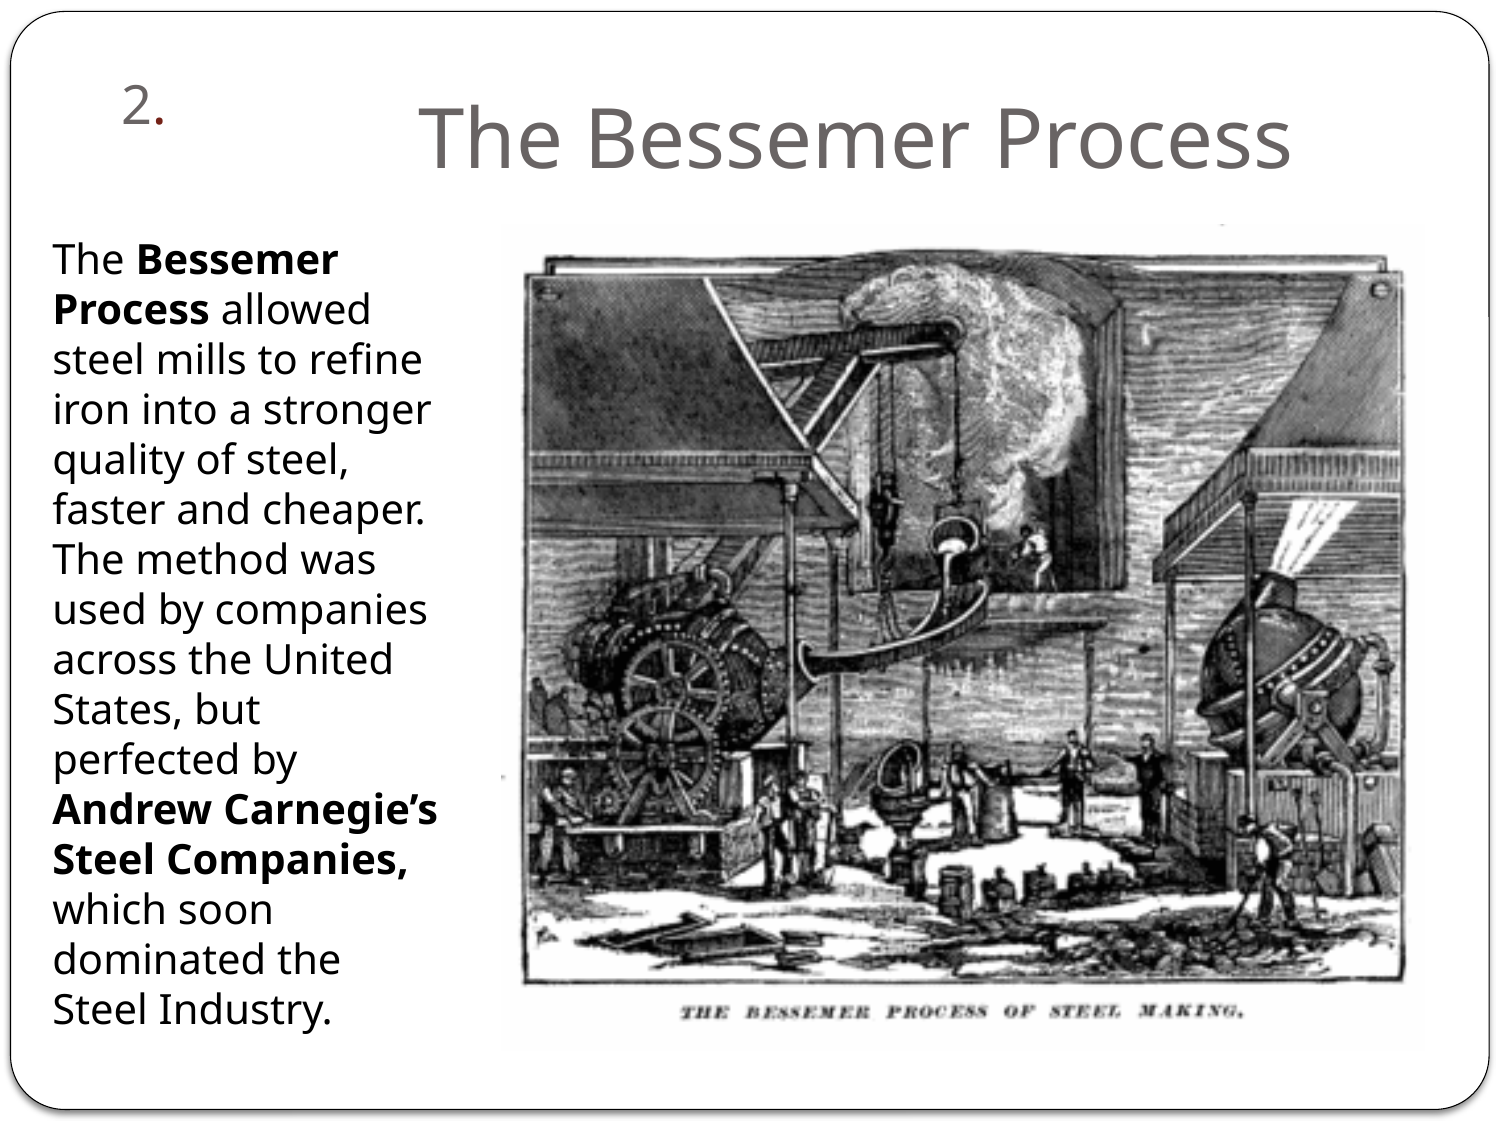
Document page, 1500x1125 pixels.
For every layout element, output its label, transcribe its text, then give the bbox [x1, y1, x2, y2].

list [501, 224, 1426, 1051]
text_box 2. [87, 62, 200, 150]
list The Bessemer Process allowed steel mills to refine iron into a stronger quality of steel, faster and cheaper. The method was used by companies across the United States, but perfected by Andrew Carnegie’s Steel Companies, which soon dominated the Steel Industry. [37, 224, 463, 900]
title The Bessemer Process [287, 44, 1425, 200]
